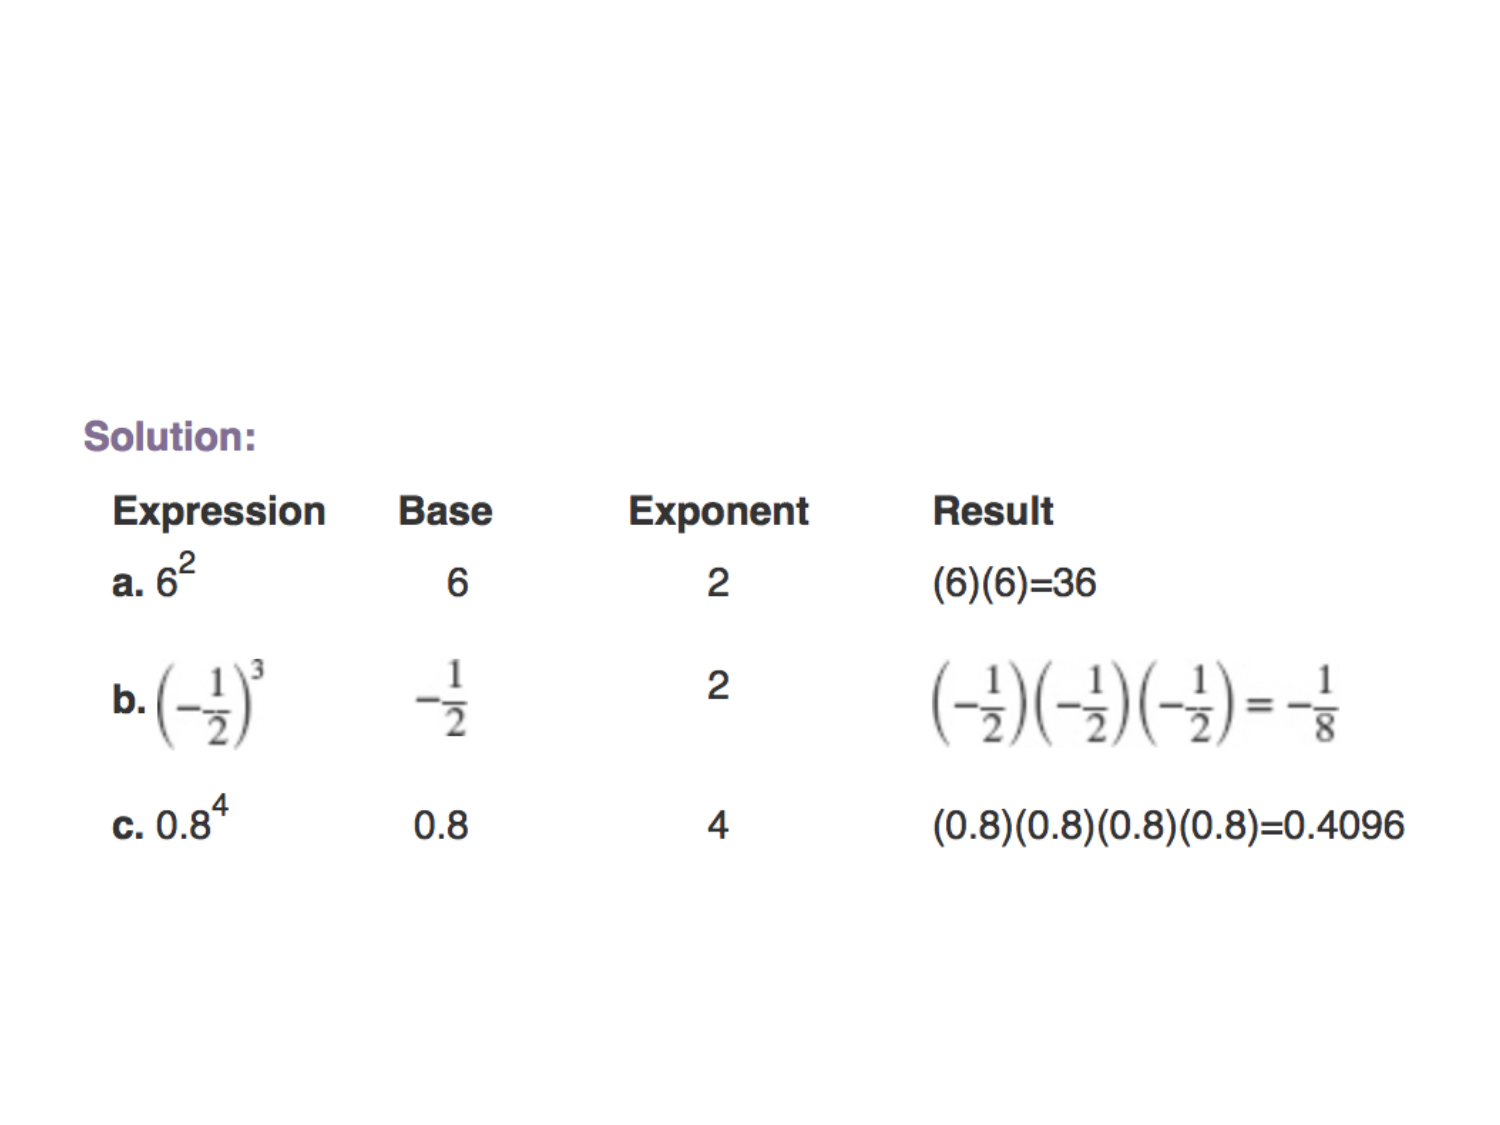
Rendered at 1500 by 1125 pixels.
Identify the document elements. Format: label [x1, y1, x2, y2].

list [74, 262, 1426, 1006]
